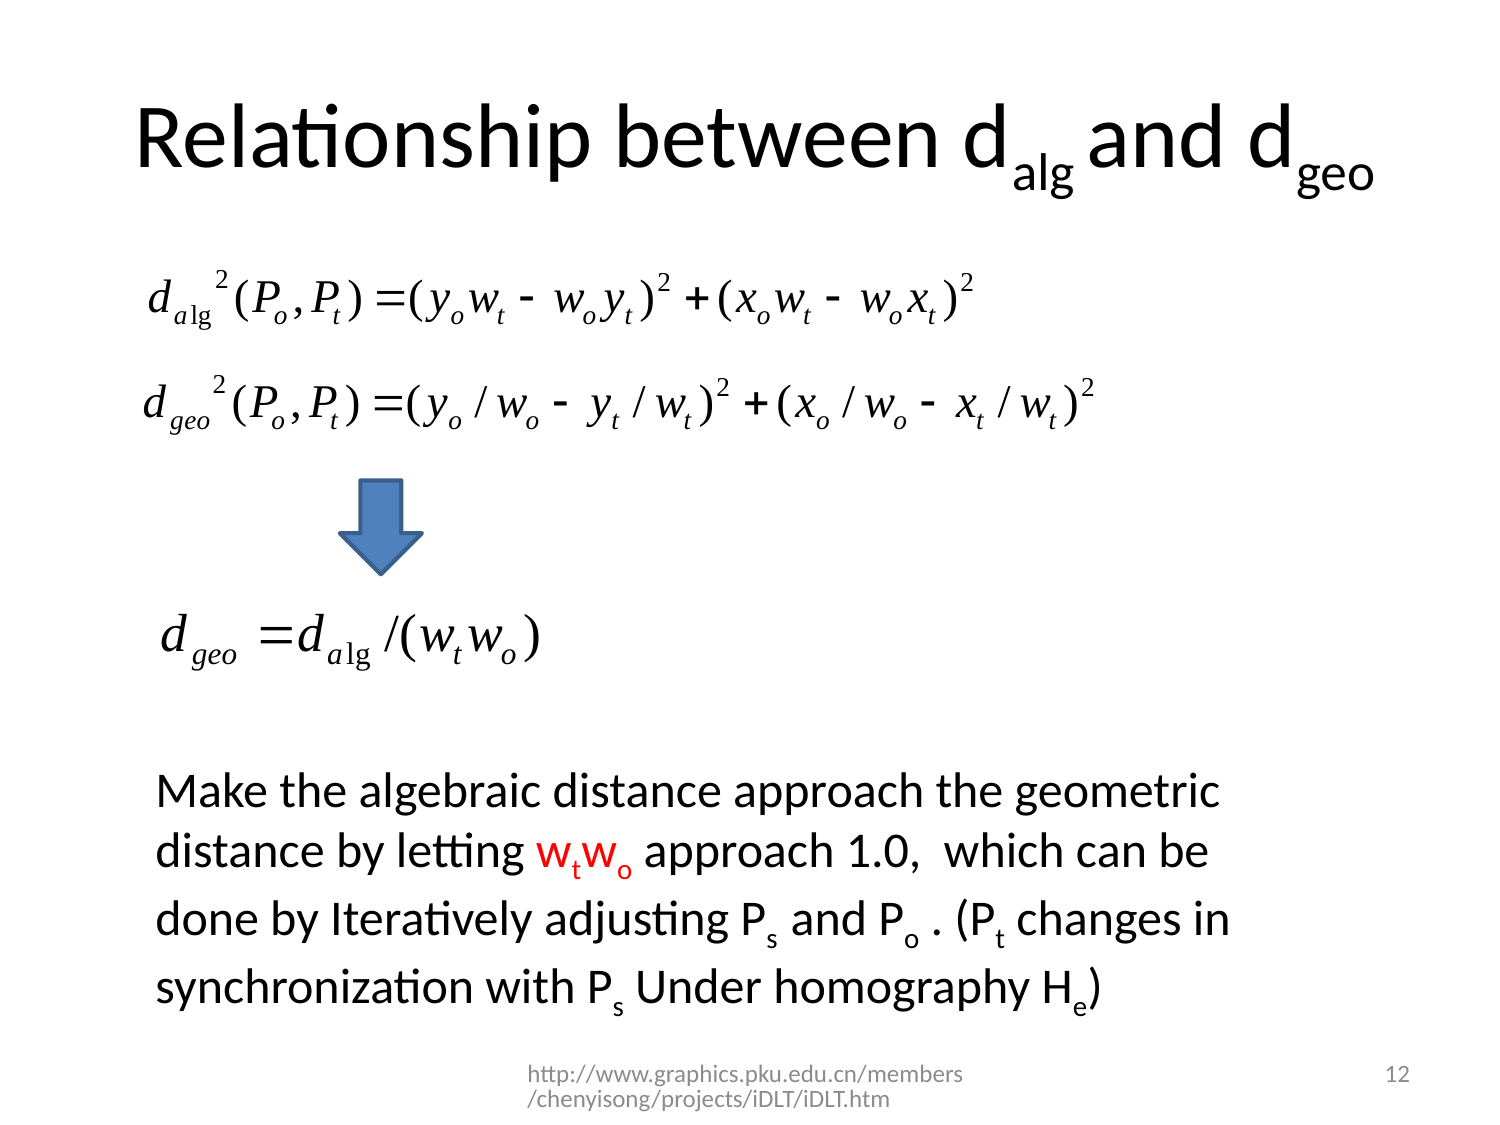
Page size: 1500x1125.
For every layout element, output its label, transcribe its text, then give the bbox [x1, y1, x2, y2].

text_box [135, 363, 1105, 446]
text_box Make the algebraic distance approach the geometric distance by letting wtwo approach 1.0, which can be done by Iteratively adjusting Ps and Po . (Pt changes in synchronization with Ps Under homography He) [140, 749, 1336, 1098]
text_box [140, 257, 985, 341]
text_box [337, 478, 424, 577]
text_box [152, 597, 551, 683]
title Relationship between dalg and dgeo [79, 45, 1430, 233]
slide_number 12 [1074, 1042, 1425, 1103]
footer http://www.graphics.pku.edu.cn/members/chenyisong/projects/iDLT/iDLT.htm [512, 1042, 988, 1103]
